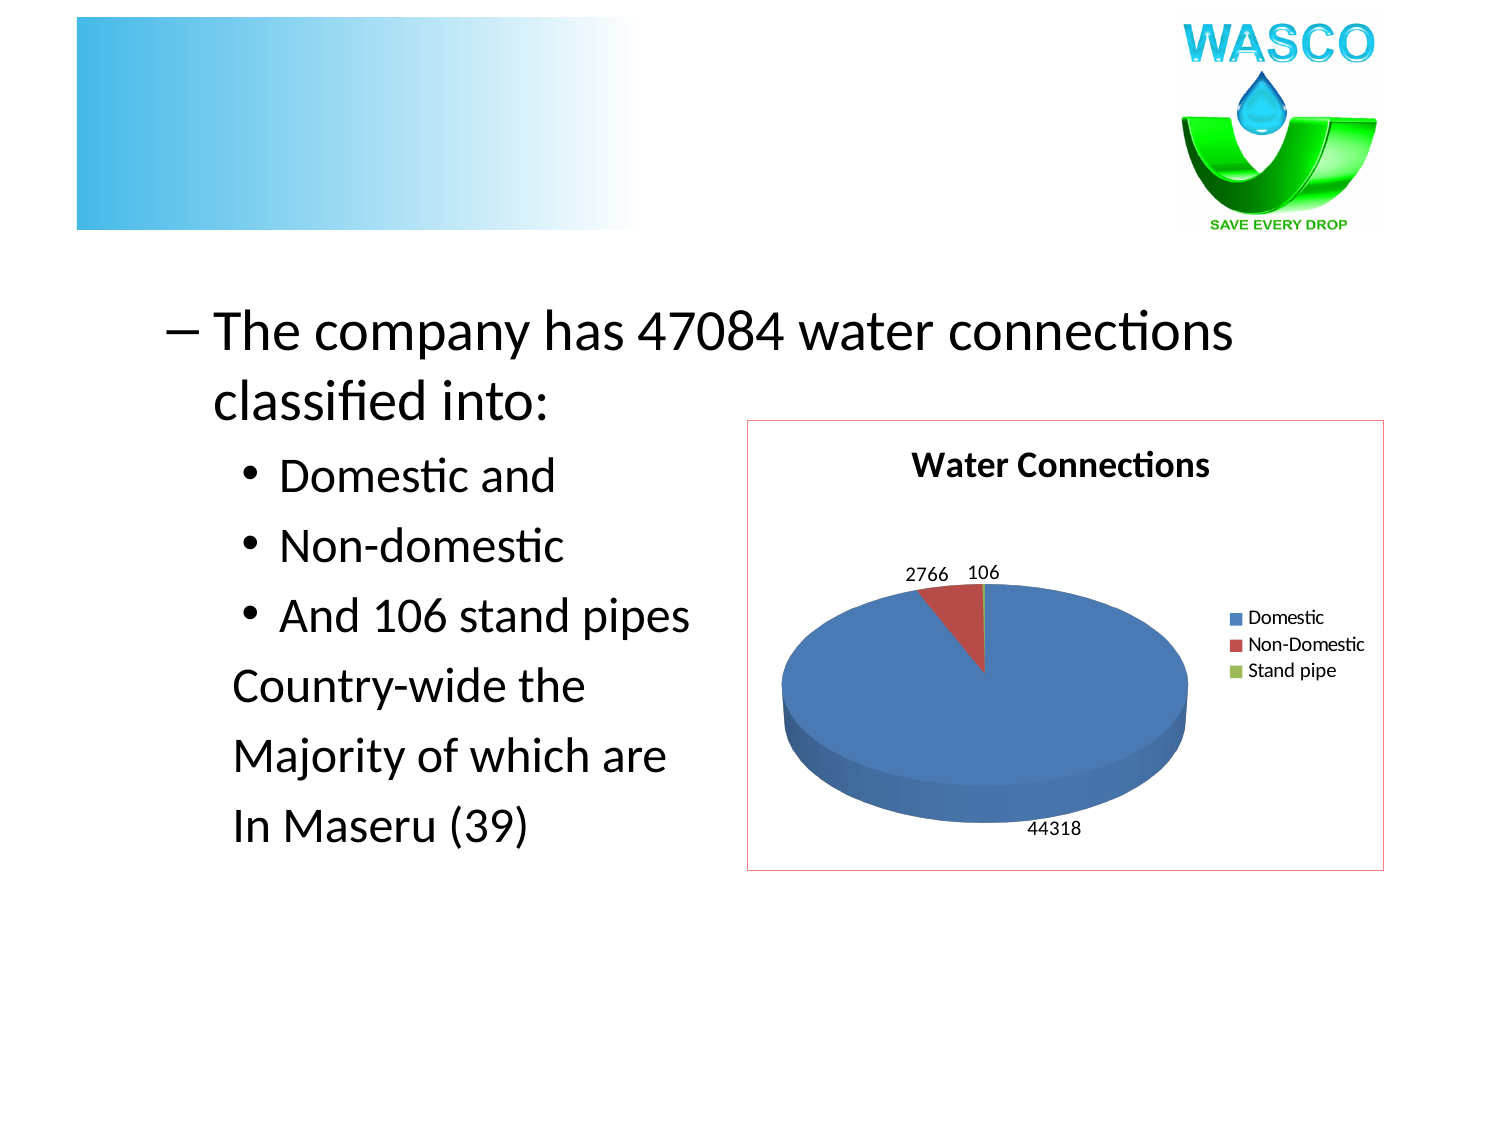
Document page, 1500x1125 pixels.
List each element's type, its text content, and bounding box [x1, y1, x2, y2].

text_box [76, 17, 640, 230]
chart [746, 420, 1384, 871]
picture [1174, 12, 1384, 234]
list The company has 47084 water connections classified into: Domestic and Non-domestic And 106 stand pipes Country-wide the Majority of which are In Maseru (39) [76, 284, 1427, 1028]
